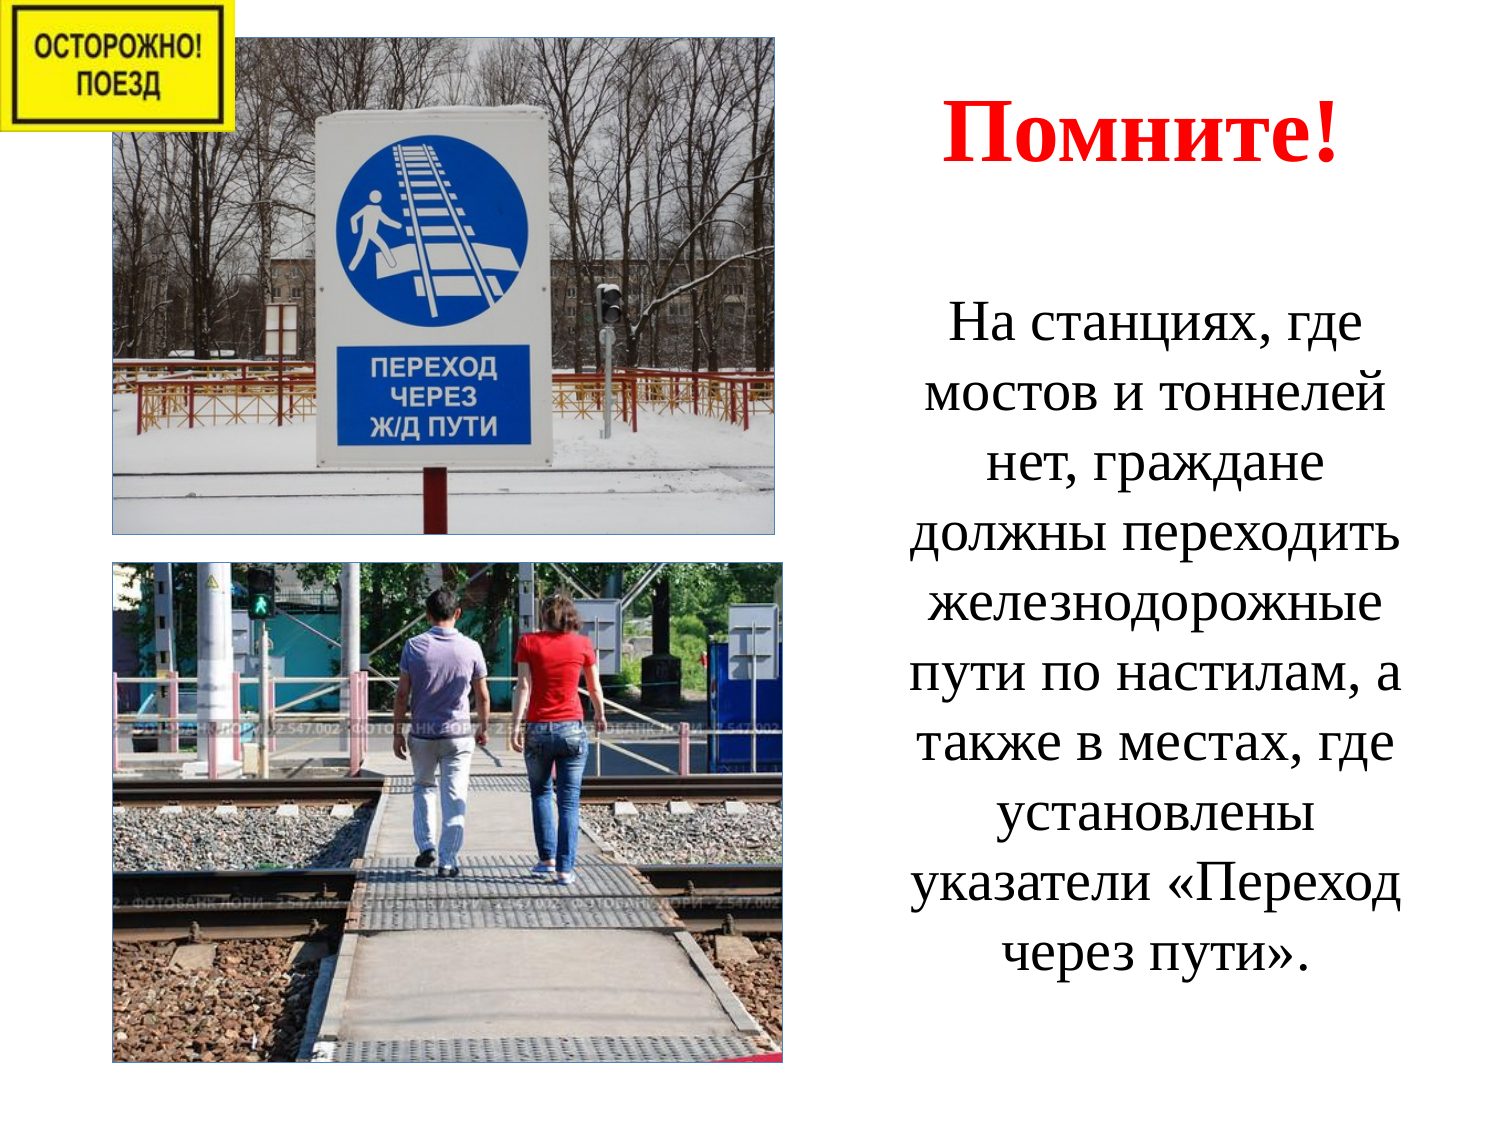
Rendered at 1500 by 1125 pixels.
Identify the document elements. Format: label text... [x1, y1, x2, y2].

picture [112, 562, 783, 1063]
picture [0, 0, 776, 535]
text_box На станциях, где мостов и тоннелей нет, граждане должны переходить железнодорожные пути по настилам, а также в местах, где установлены указатели «Переход через пути». [887, 274, 1425, 990]
text_box Помните! [927, 62, 1357, 188]
